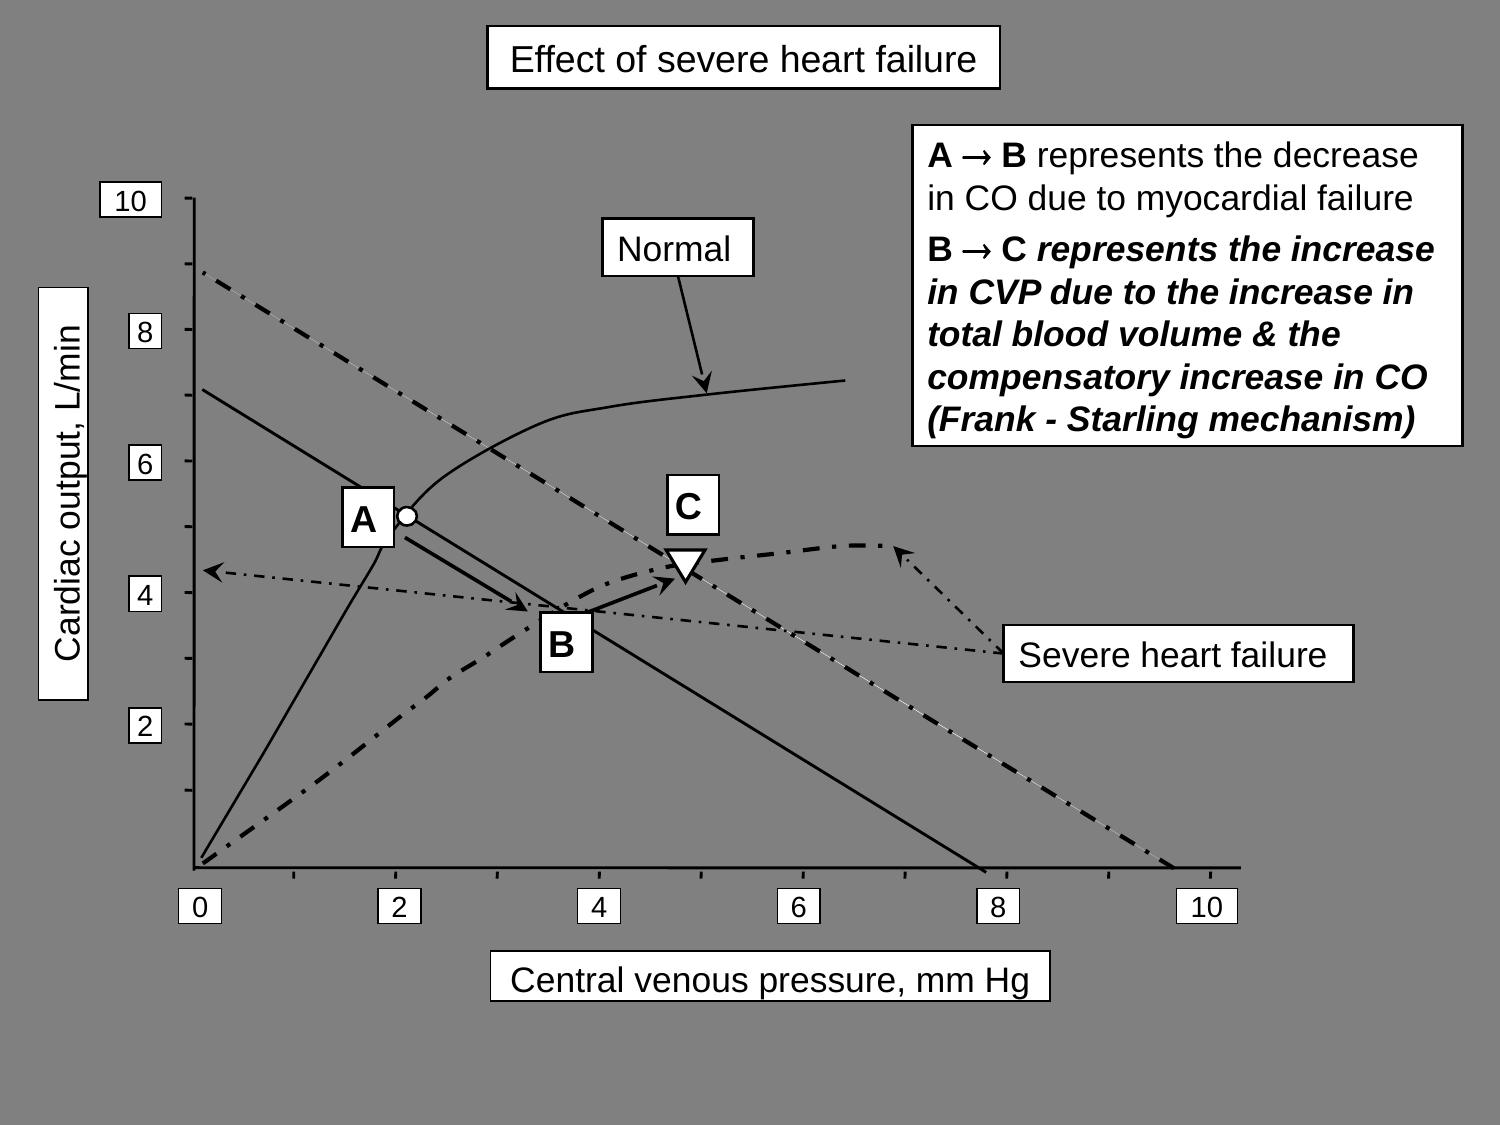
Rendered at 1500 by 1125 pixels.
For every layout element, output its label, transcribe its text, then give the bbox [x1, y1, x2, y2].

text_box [37, 182, 1242, 1002]
text_box A  B represents the decrease in CO due to myocardial failure B  C represents the increase in CVP due to the increase in total blood volume & the compensatory increase in CO (Frank - Starling mechanism) [912, 124, 1463, 447]
title Effect of severe heart failure [486, 25, 1001, 90]
text_box Severe heart failure [1245, 624, 1354, 683]
